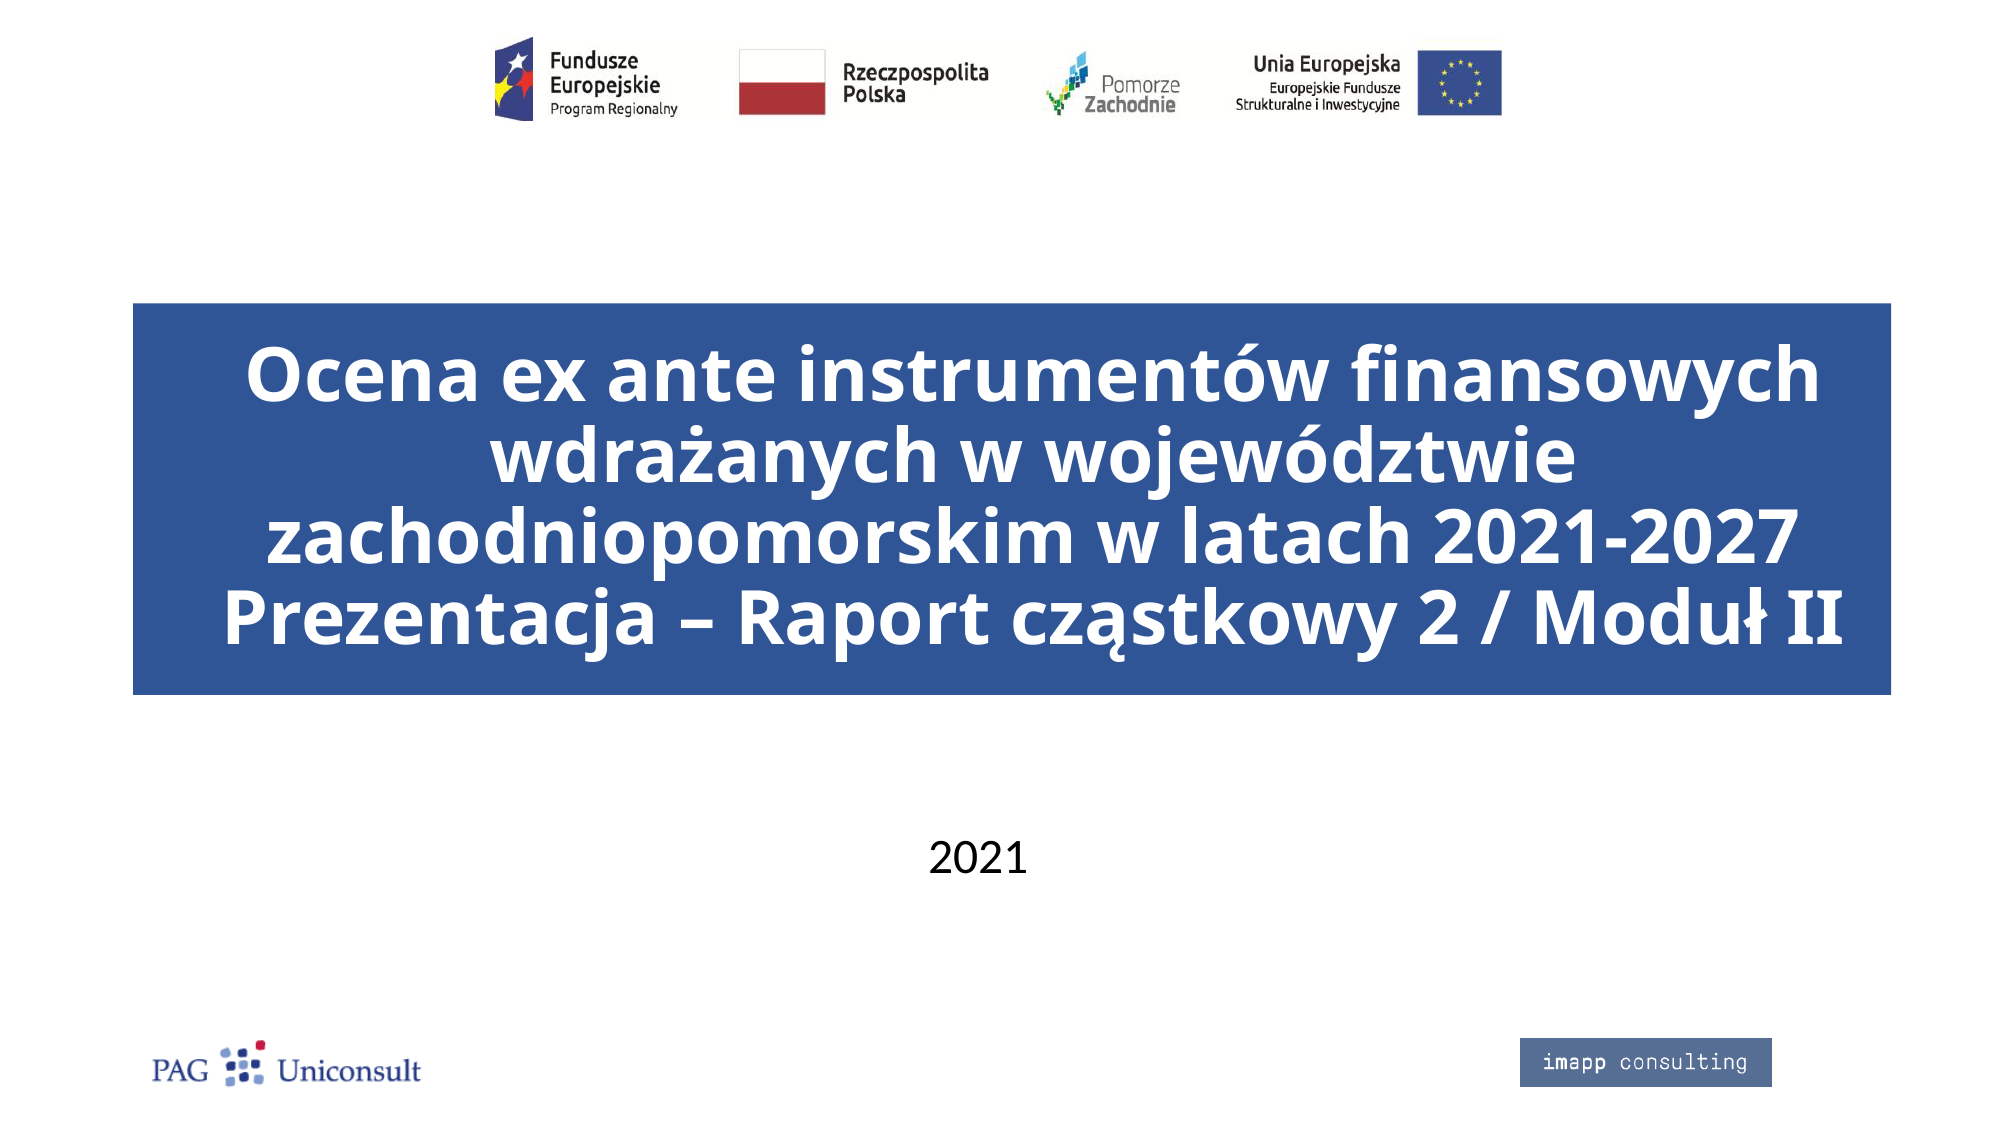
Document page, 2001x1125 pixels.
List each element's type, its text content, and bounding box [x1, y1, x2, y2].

title Ocena ex ante instrumentów finansowych wdrażanych w województwie zachodniopomorskim w latach 2021-2027 Prezentacja – Raport cząstkowy 2 / Moduł II [133, 303, 1892, 695]
subtitle 2021 [228, 823, 1729, 892]
picture [495, 37, 1502, 121]
picture [137, 1038, 447, 1111]
